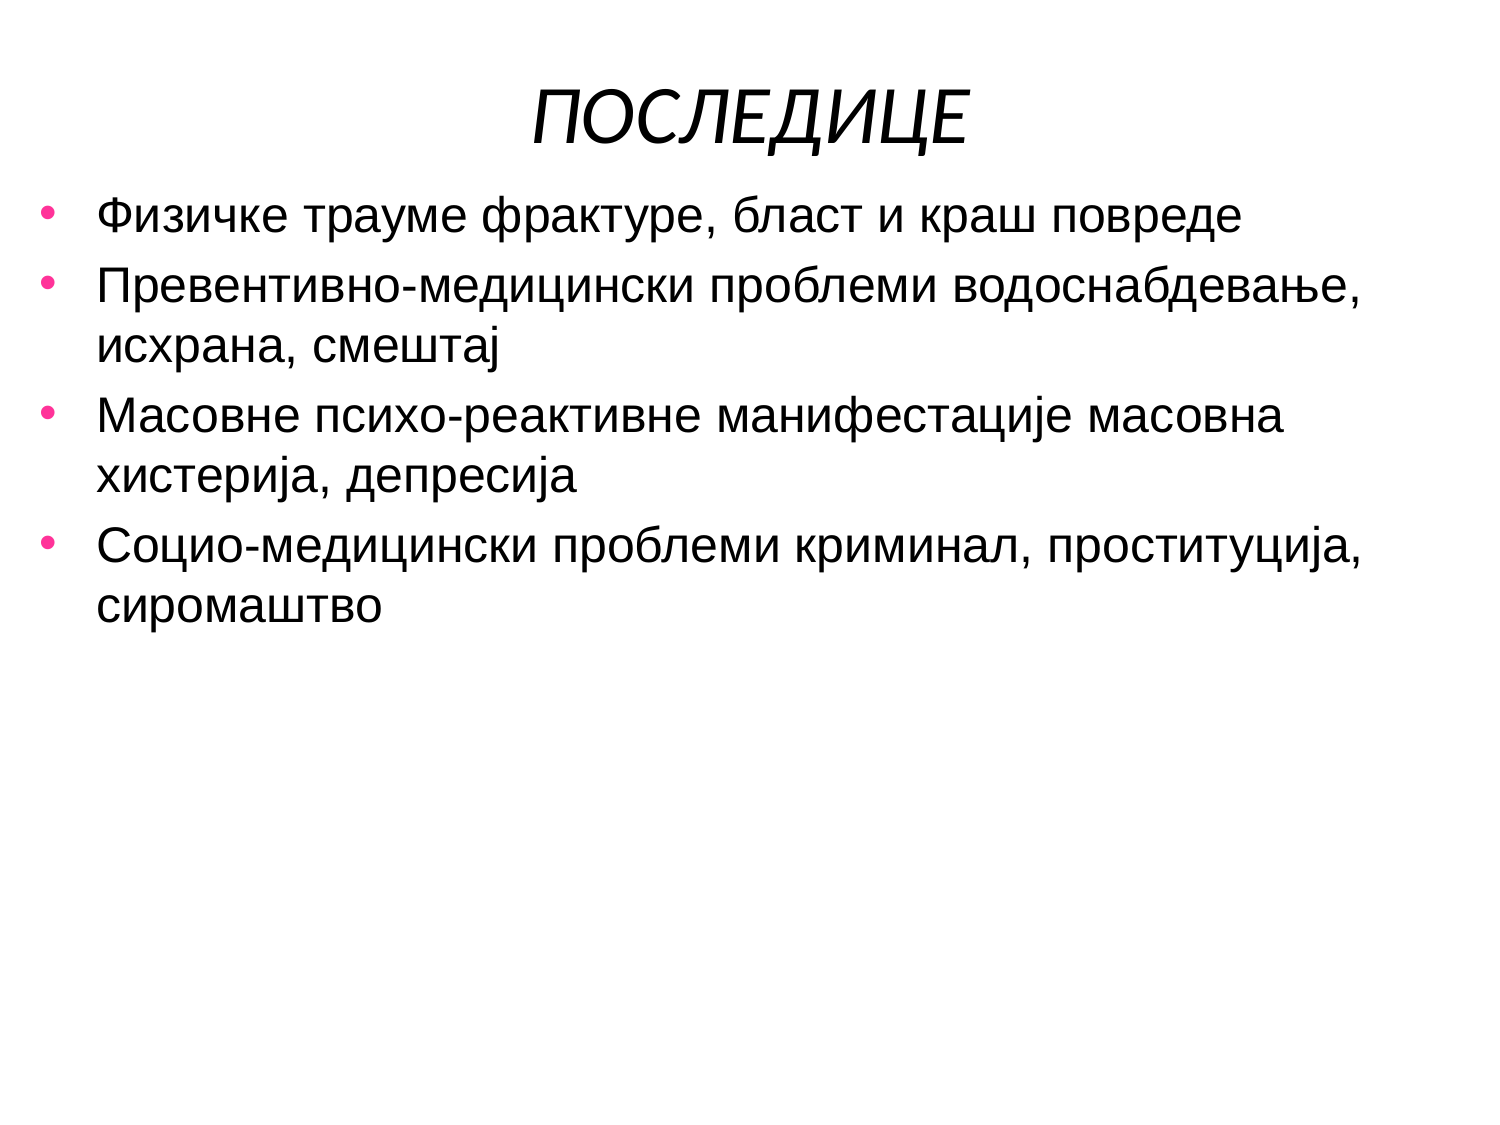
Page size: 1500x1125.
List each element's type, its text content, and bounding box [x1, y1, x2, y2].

title ПОСЛЕДИЦЕ [75, 45, 1425, 174]
list Физичке трауме фрактуре, бласт и краш повреде Превентивно-медицински проблеми водоснабдевање, исхрана, смештај Масовне психо-реактивне манифестације масовна хистерија, депресија Социо-медицински проблеми криминал, проституција, сиромаштво [24, 174, 1438, 1091]
